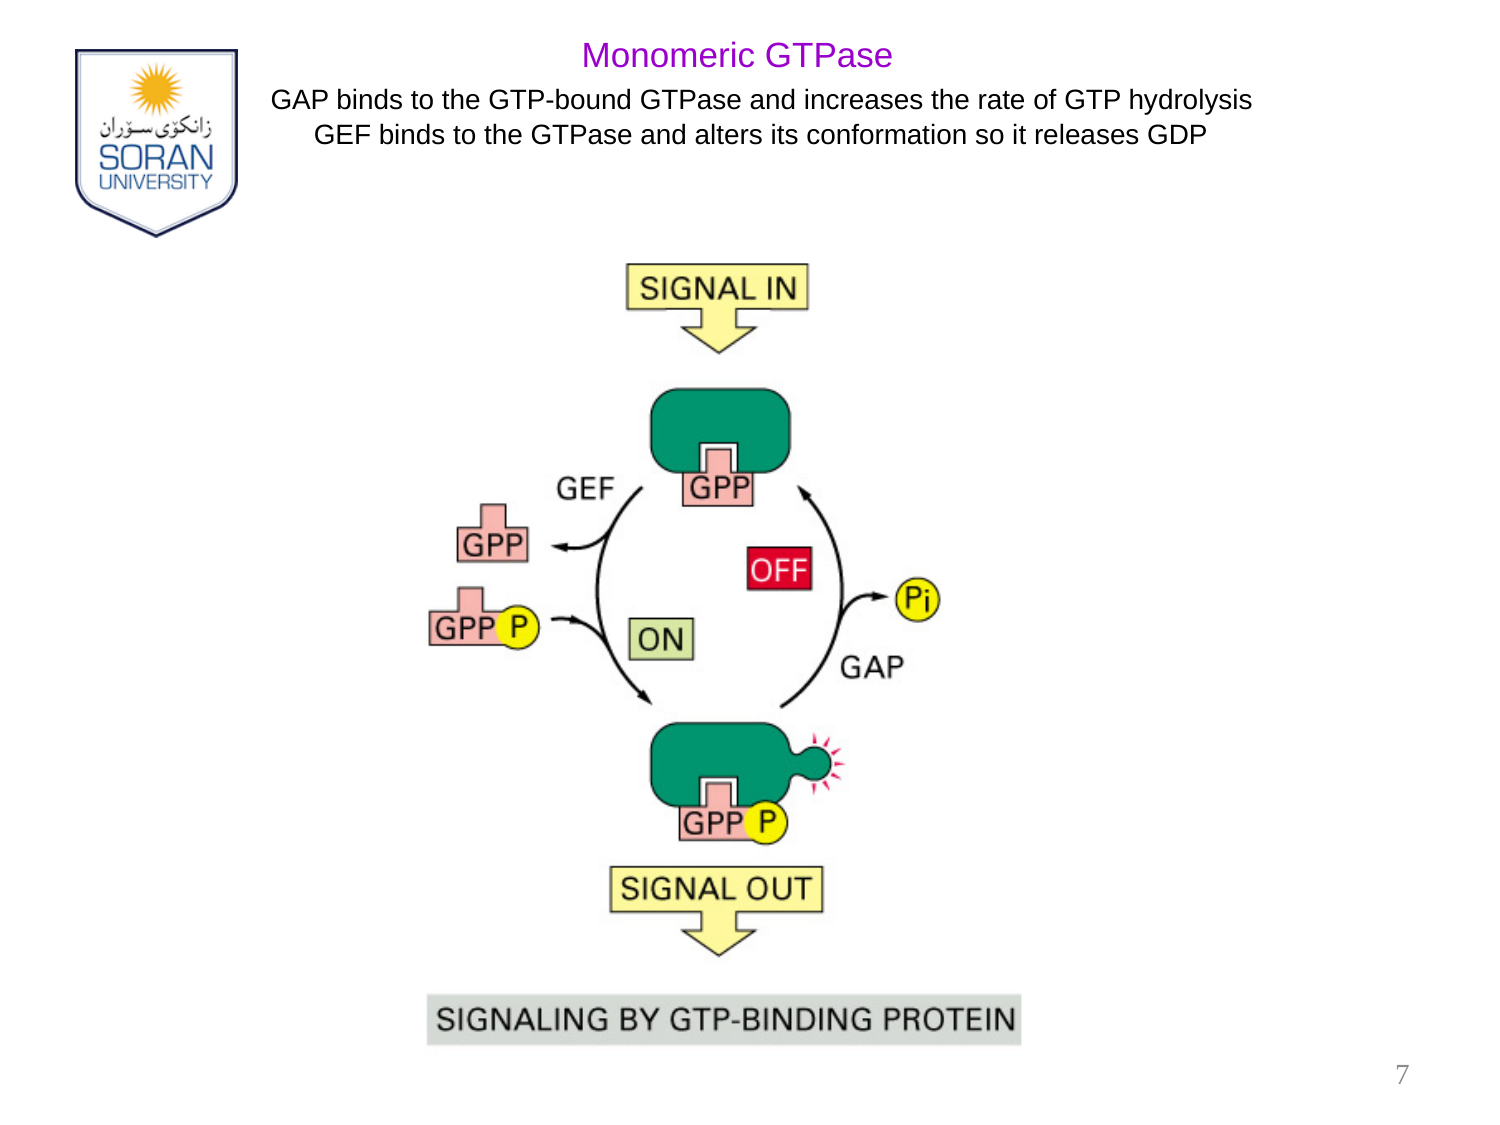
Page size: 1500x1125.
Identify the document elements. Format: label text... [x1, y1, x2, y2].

slide_number 7 [1074, 1042, 1425, 1103]
title Monomeric GTPase GAP binds to the GTP-bound GTPase and increases the rate of GTP hydrolysis GEF binds to the GTPase and alters its conformation so it releases GDP [24, 24, 1450, 188]
picture [418, 262, 1022, 1064]
picture [75, 188, 238, 238]
